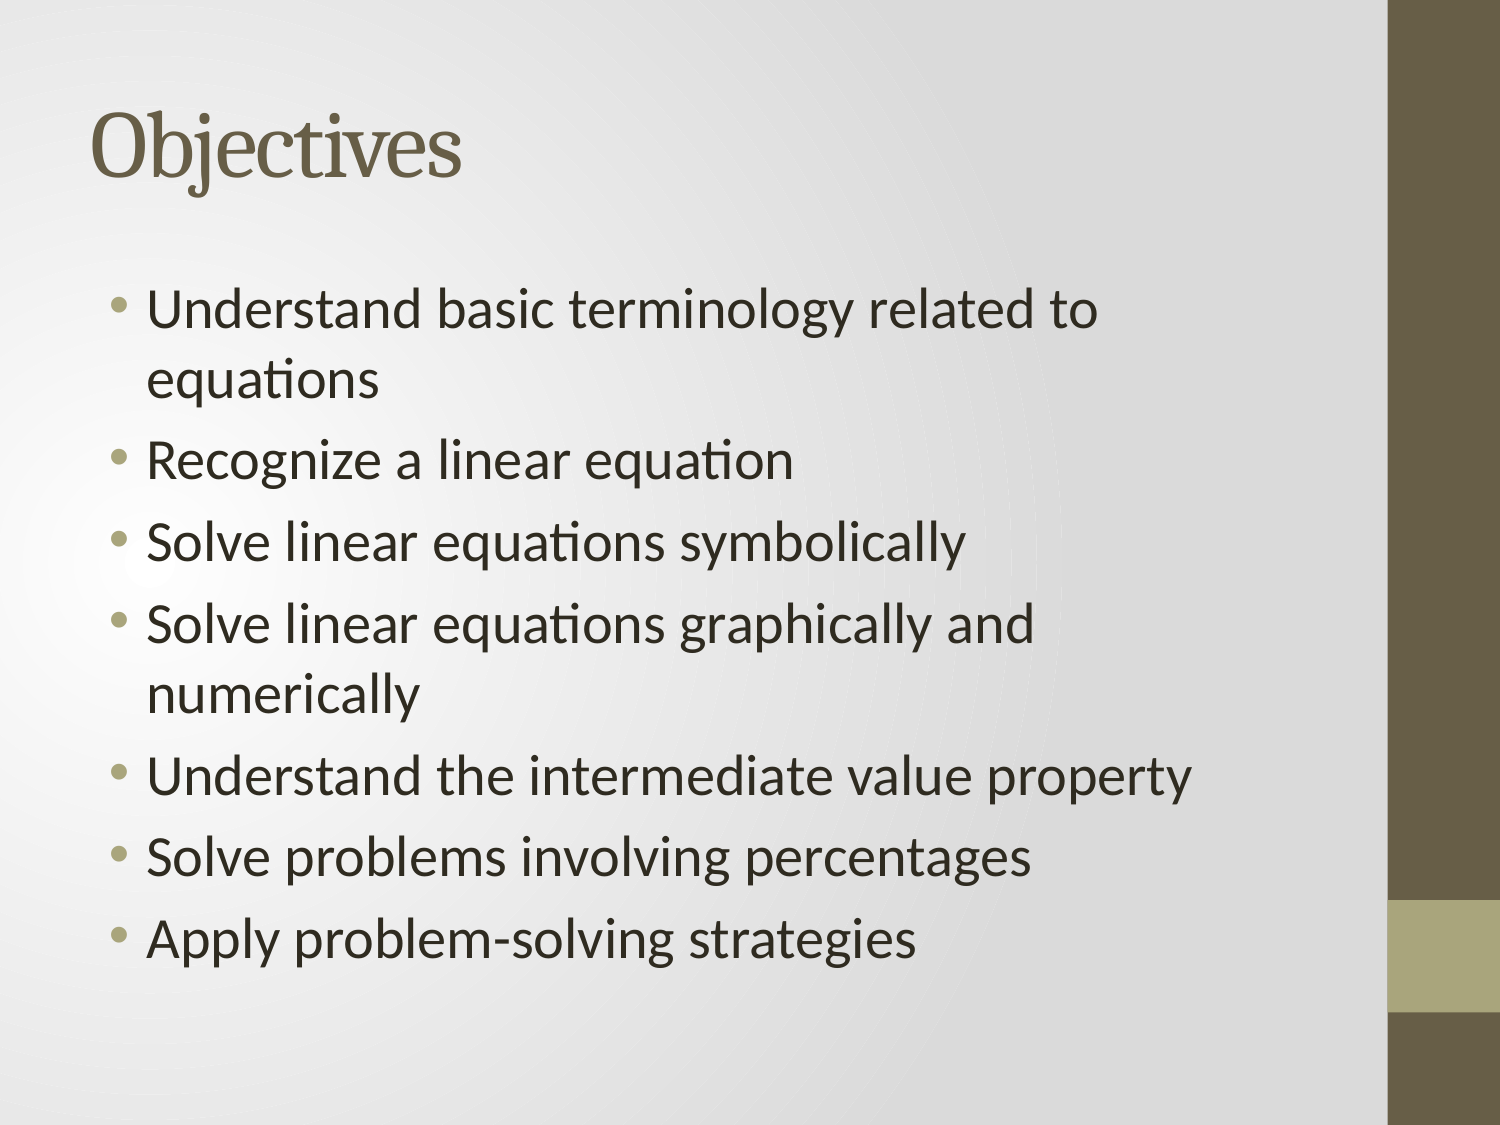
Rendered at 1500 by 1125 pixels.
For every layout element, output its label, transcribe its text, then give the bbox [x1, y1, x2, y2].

list Understand basic terminology related to equations Recognize a linear equation Solve linear equations symbolically Solve linear equations graphically and numerically Understand the intermediate value property Solve problems involving percentages Apply problem-solving strategies [75, 262, 1325, 1050]
title Objectives [75, 45, 1325, 233]
